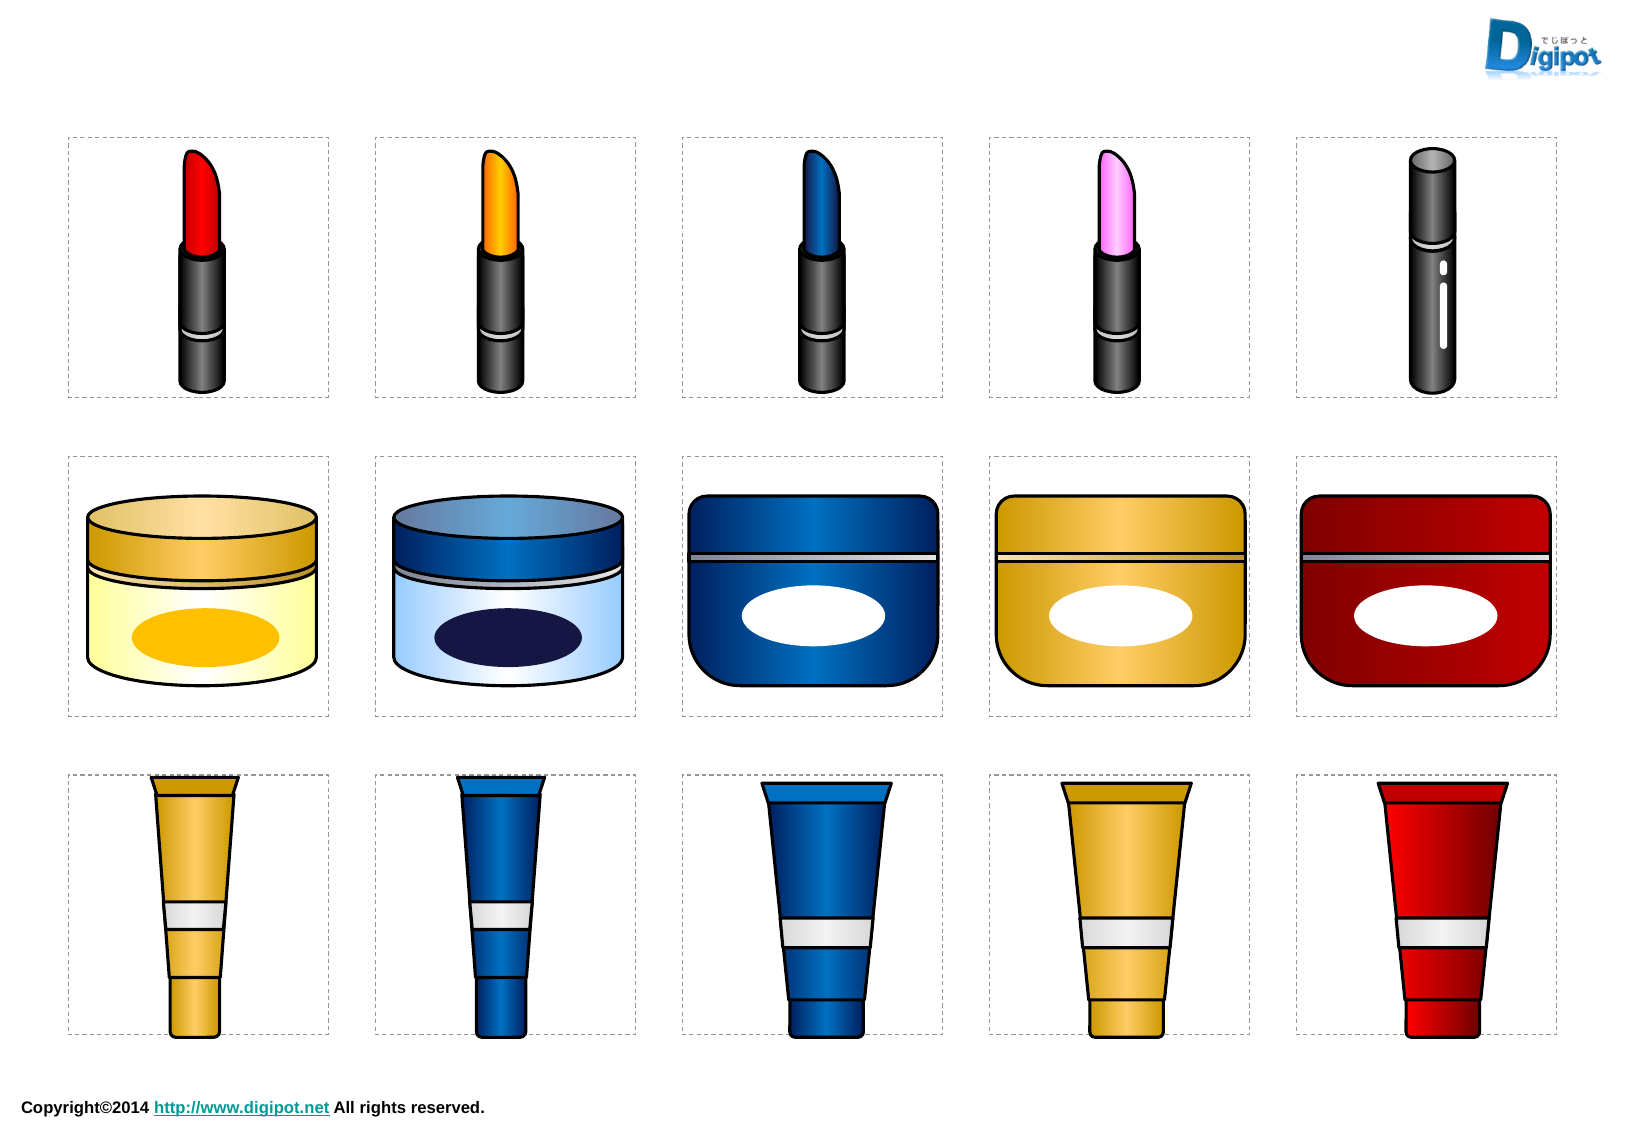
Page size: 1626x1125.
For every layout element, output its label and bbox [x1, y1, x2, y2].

text_box [688, 495, 939, 687]
text_box [478, 148, 523, 393]
text_box [1410, 148, 1455, 394]
picture [1485, 18, 1602, 82]
text_box [761, 782, 892, 1038]
text_box [457, 777, 545, 1038]
text_box [1377, 782, 1508, 1038]
text_box [1301, 495, 1551, 687]
text_box [995, 495, 1246, 687]
text_box [1061, 782, 1192, 1038]
text_box [179, 148, 225, 393]
text_box [150, 777, 239, 1038]
text_box [1094, 148, 1140, 393]
text_box [393, 495, 623, 687]
text_box [799, 148, 845, 393]
text_box [87, 495, 317, 687]
